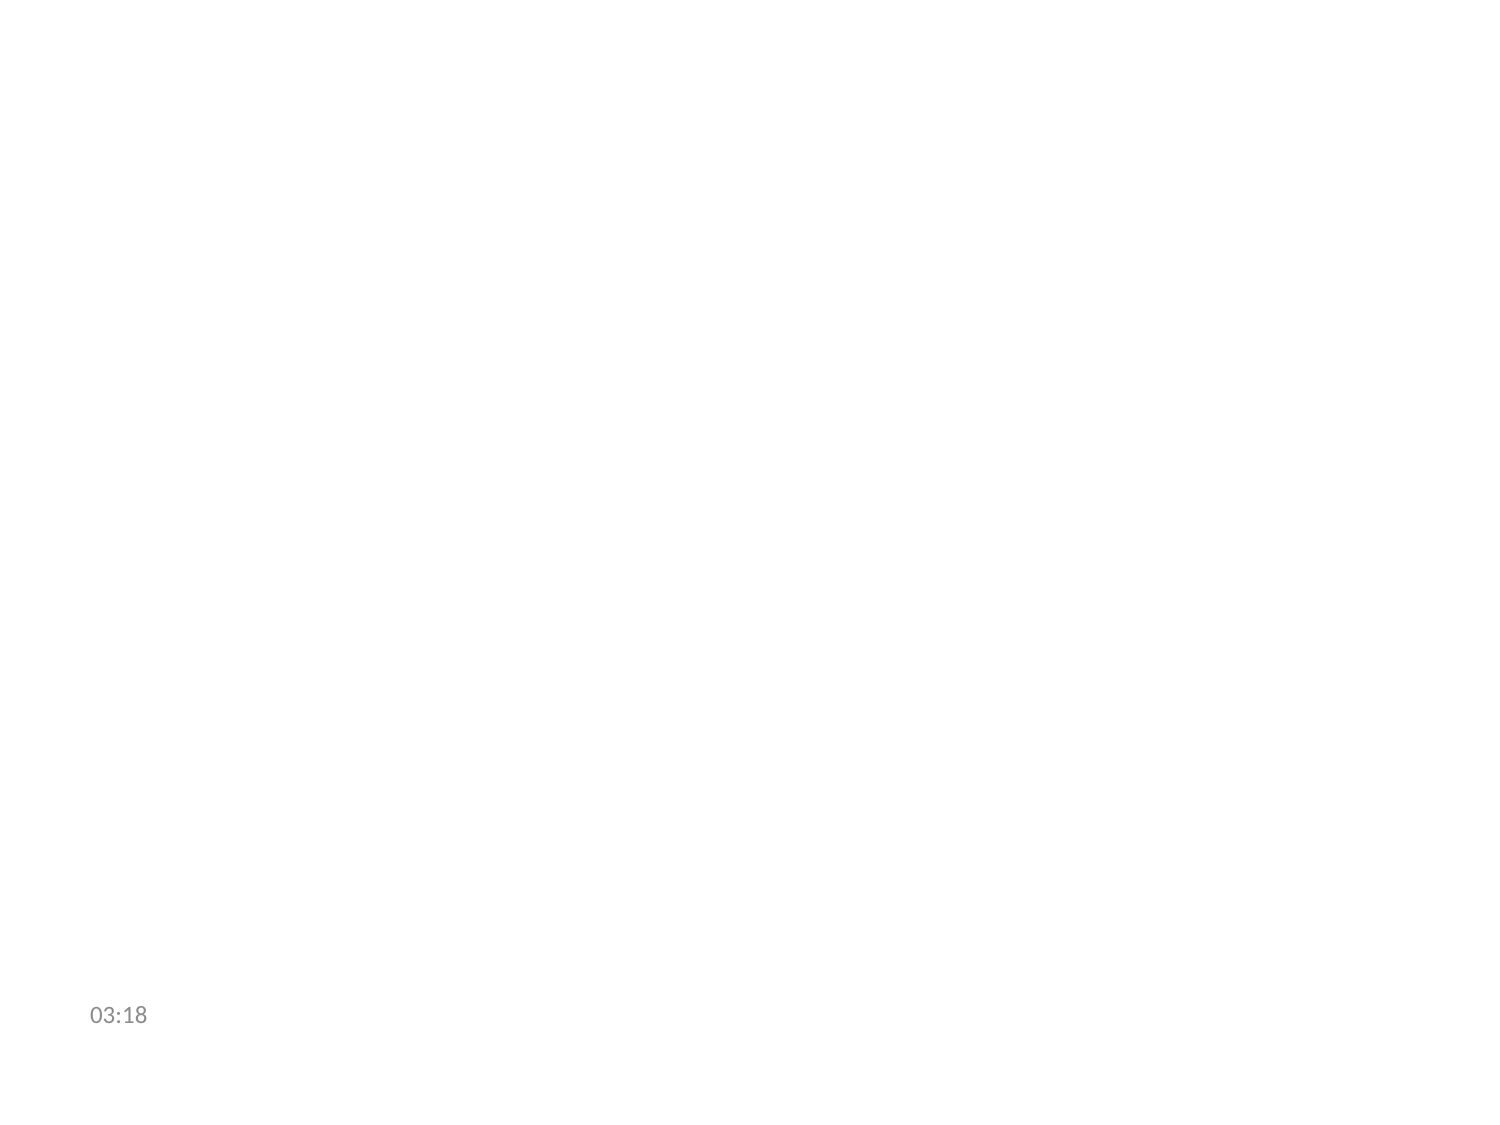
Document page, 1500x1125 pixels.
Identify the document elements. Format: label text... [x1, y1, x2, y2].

text_box 15:35 [75, 983, 425, 1044]
